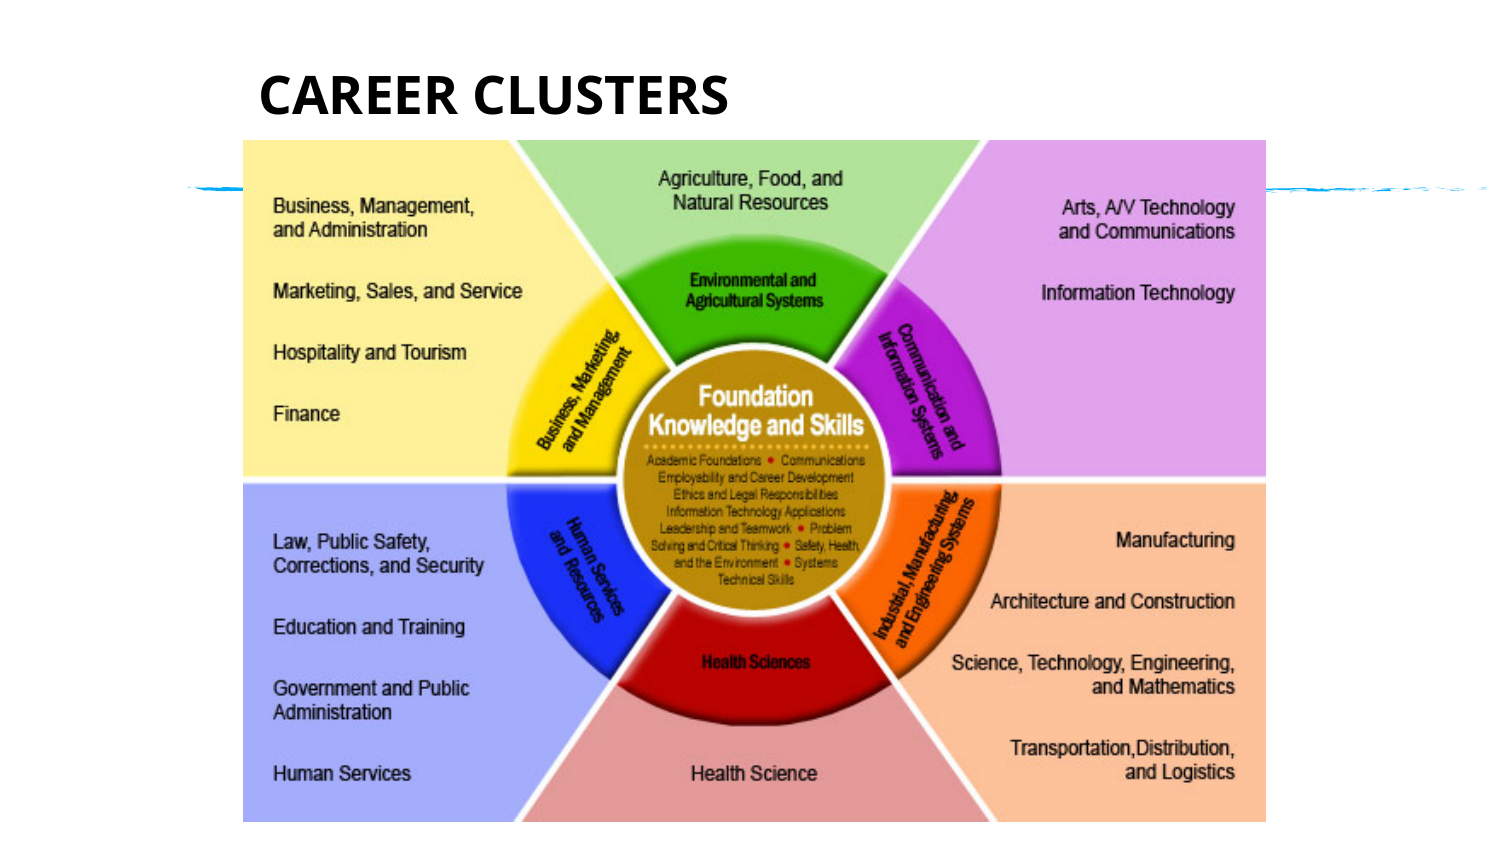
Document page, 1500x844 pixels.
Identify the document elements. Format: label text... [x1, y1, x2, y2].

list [243, 140, 1266, 823]
picture [1408, 187, 1432, 191]
picture [1348, 188, 1370, 192]
picture [1435, 187, 1466, 192]
picture [1266, 188, 1278, 193]
title CAREER CLUSTERS [243, 46, 1257, 139]
